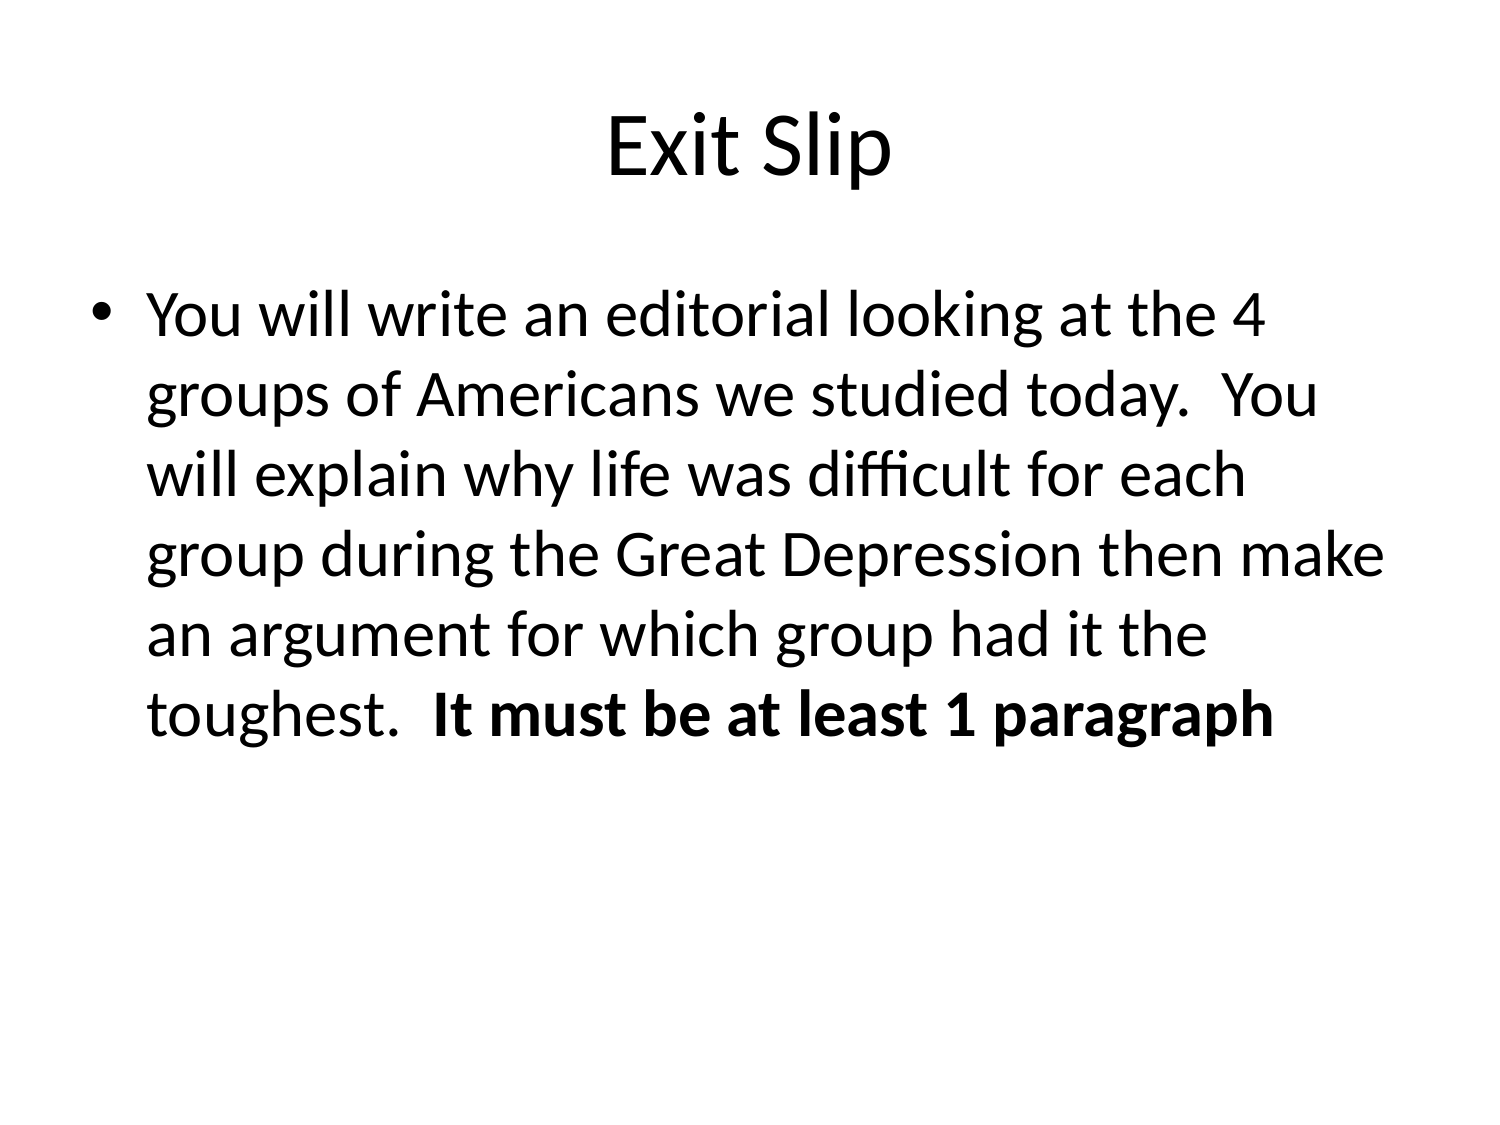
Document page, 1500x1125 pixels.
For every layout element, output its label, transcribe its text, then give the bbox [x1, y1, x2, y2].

list You will write an editorial looking at the 4 groups of Americans we studied today. You will explain why life was difficult for each group during the Great Depression then make an argument for which group had it the toughest. It must be at least 1 paragraph [75, 262, 1425, 1005]
title Exit Slip [75, 45, 1425, 233]
